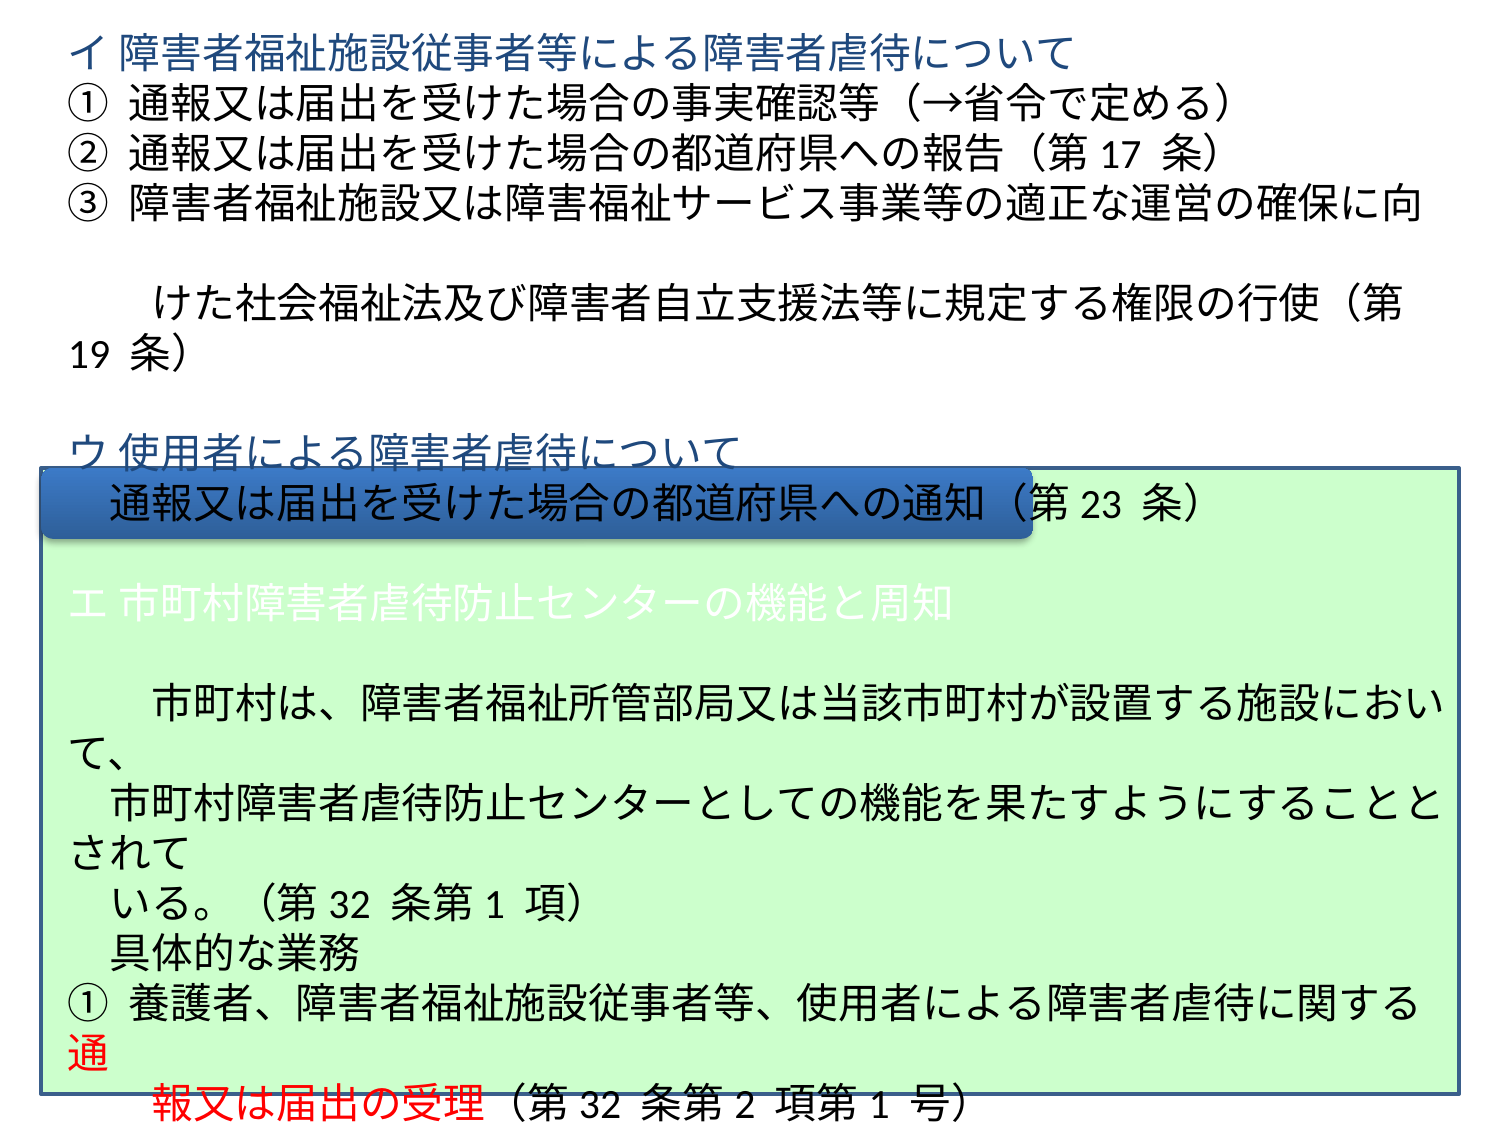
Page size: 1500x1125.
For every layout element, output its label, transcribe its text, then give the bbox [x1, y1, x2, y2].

text_box [41, 467, 53, 539]
text_box [39, 466, 48, 472]
text_box イ 障害者福祉施設従事者等による障害者虐待について ① 通報又は届出を受けた場合の事実確認等（→省令で定める） ② 通報又は届出を受けた場合の都道府県への報告（第17 条） ③ 障害者福祉施設又は障害福祉サービス事業等の適正な運営の確保に向 けた社会福祉法及び障害者自立支援法等に規定する権限の行使（第19 条） ウ 使用者による障害者虐待について 通報又は届出を受けた場合の都道府県への通知（第23 条） エ 市町村障害者虐待防止センターの機能と周知 市町村は、障害者福祉所管部局又は当該市町村が設置する施設において、 市町村障害者虐待防止センターとしての機能を果たすようにすることとされて いる。（第32 条第1 項） 具体的な業務 ① 養護者、障害者福祉施設従事者等、使用者による障害者虐待に関する通 報又は届出の受理（第32 条第2 項第1 号） ② 養護者による障害者虐待の防止及び養護者による障害者虐待を受けた障 害者の保護のための相談、指導及び助言（第32 条第2 項第2 号） ③ 障害者虐待の防止及び養護者に対する支援に関する広報・啓発（第32 条 第2 項第3 号） [53, 19, 1471, 1125]
text_box [39, 541, 53, 1096]
